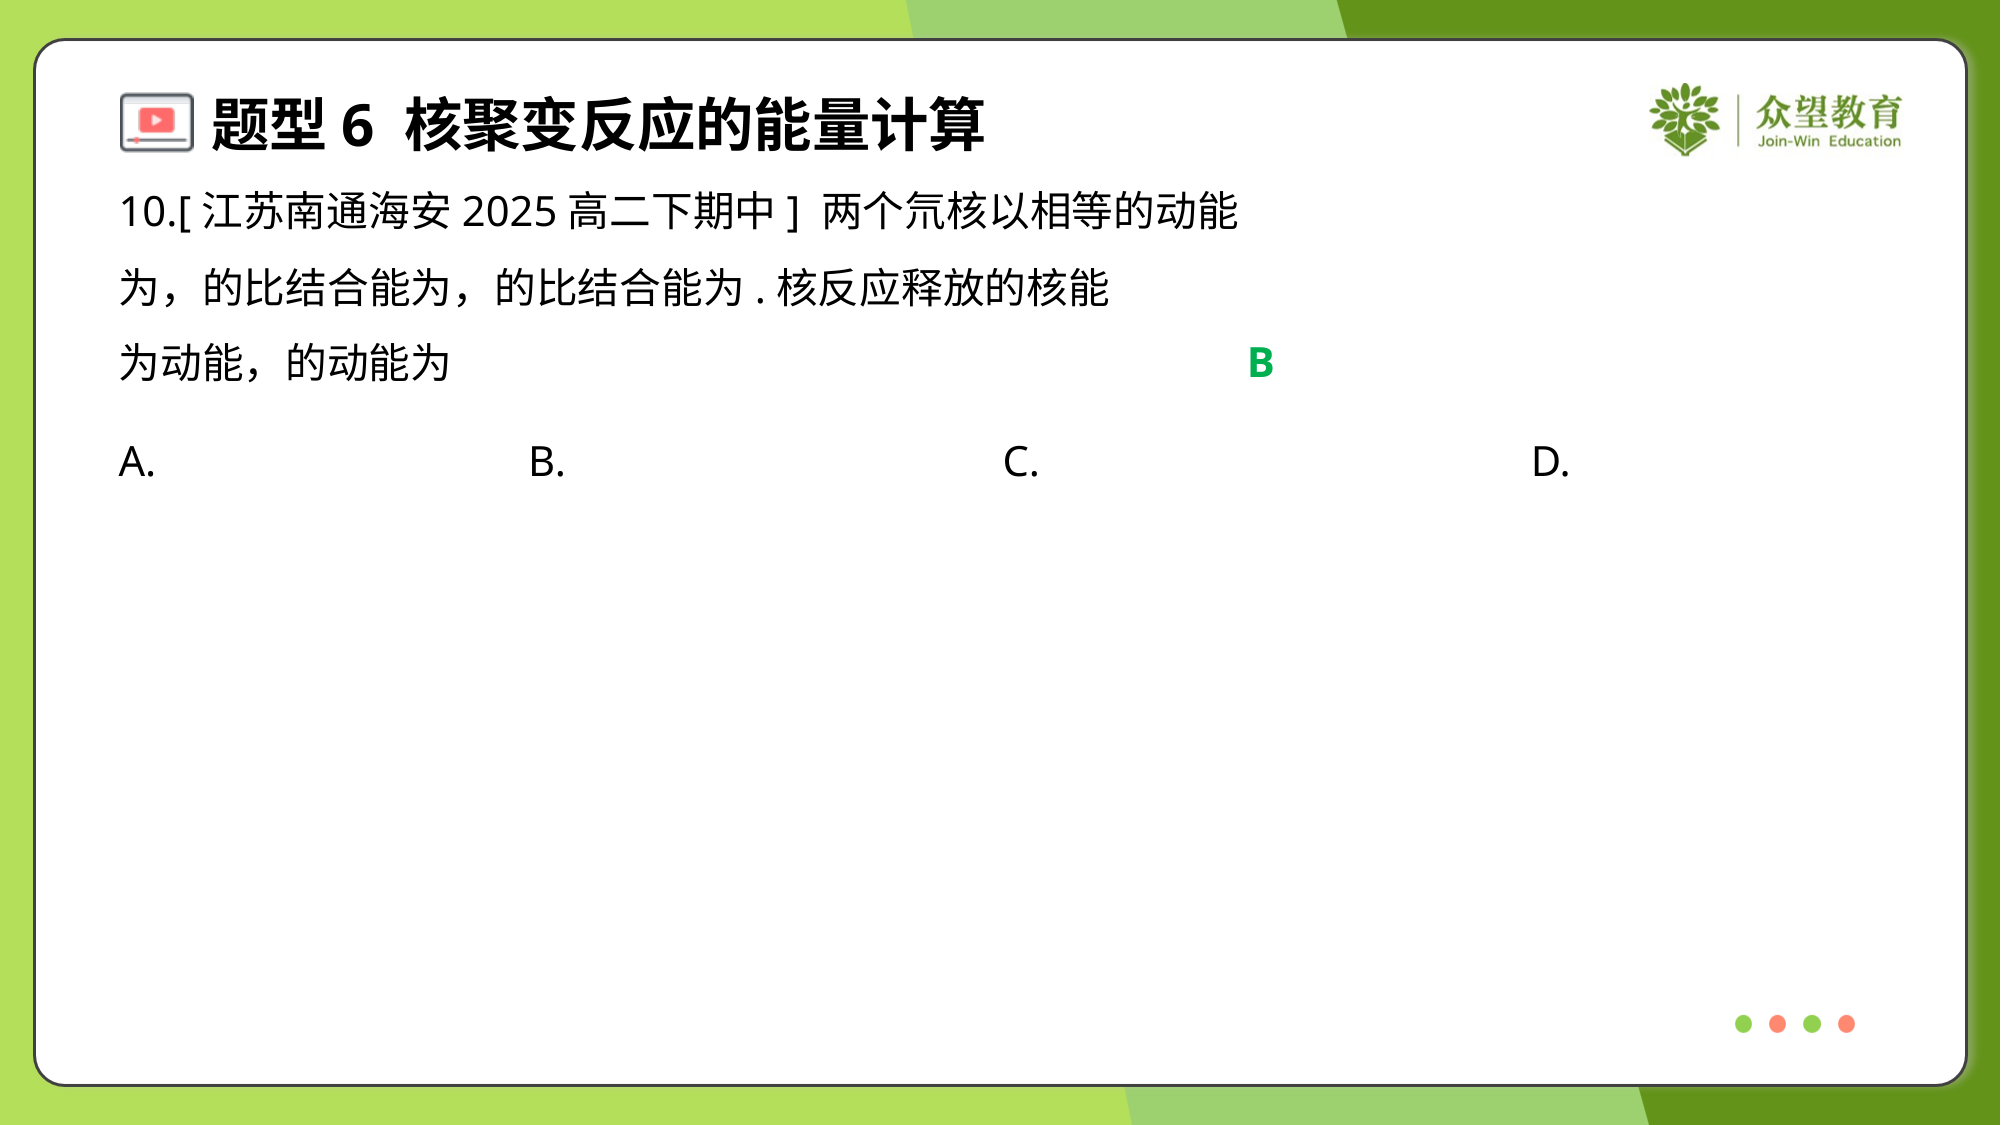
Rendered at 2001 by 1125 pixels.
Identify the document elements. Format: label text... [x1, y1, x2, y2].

picture [0, 0, 2000, 1125]
text_box B [1231, 310, 1291, 378]
